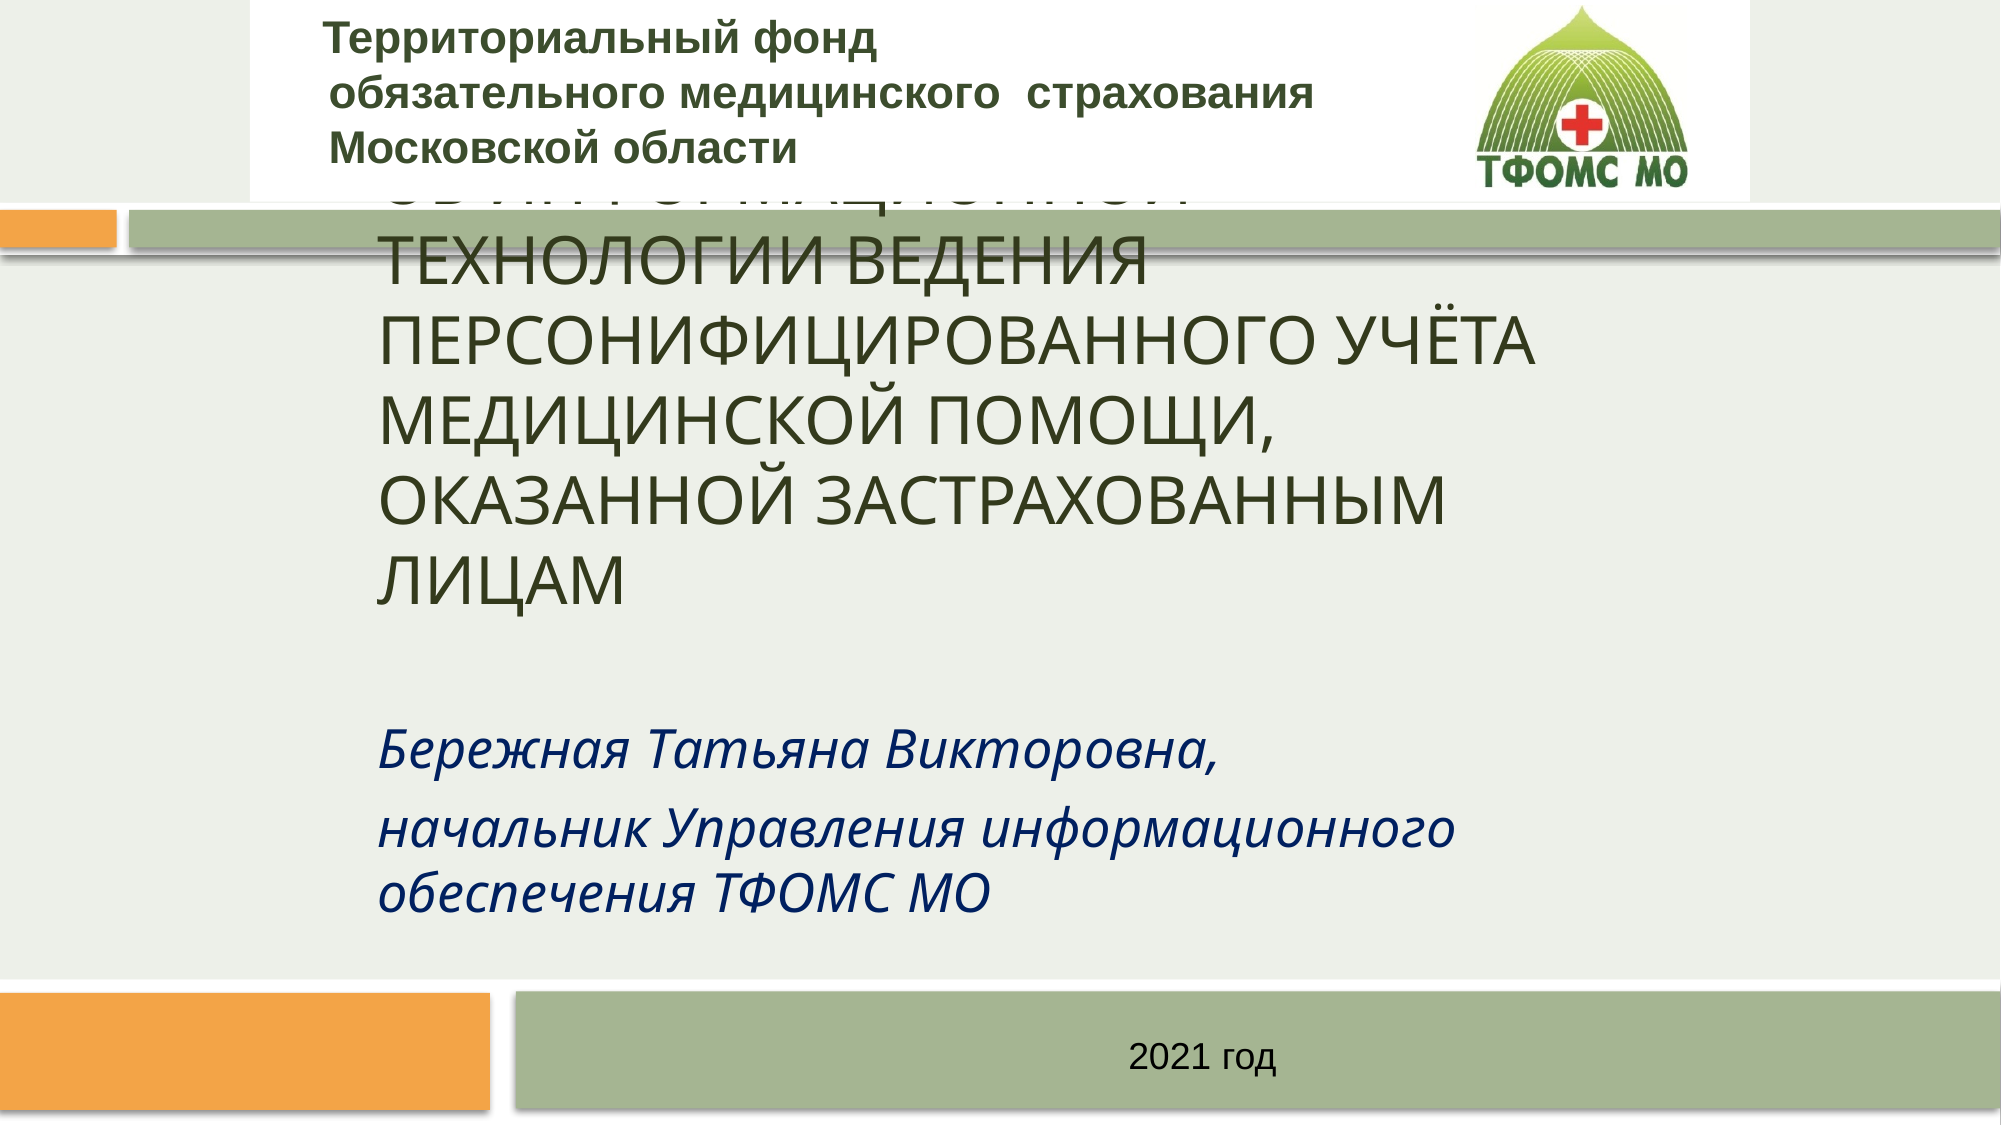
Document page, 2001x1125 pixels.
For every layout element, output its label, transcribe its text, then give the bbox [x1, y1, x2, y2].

text_box Территориальный фонд обязательного медицинского страхования Московской области [249, 0, 1750, 202]
subtitle Бережная Татьяна Викторовна, начальник Управления информационного обеспечения ТФОМС МО [362, 675, 1525, 963]
text_box 2021 год [1113, 1024, 1292, 1085]
title Об информационной технологии ведения персонифицированного учёта медицинской помощи, оказанной застрахованным лицам [362, 202, 1638, 625]
picture [1474, 5, 1689, 188]
